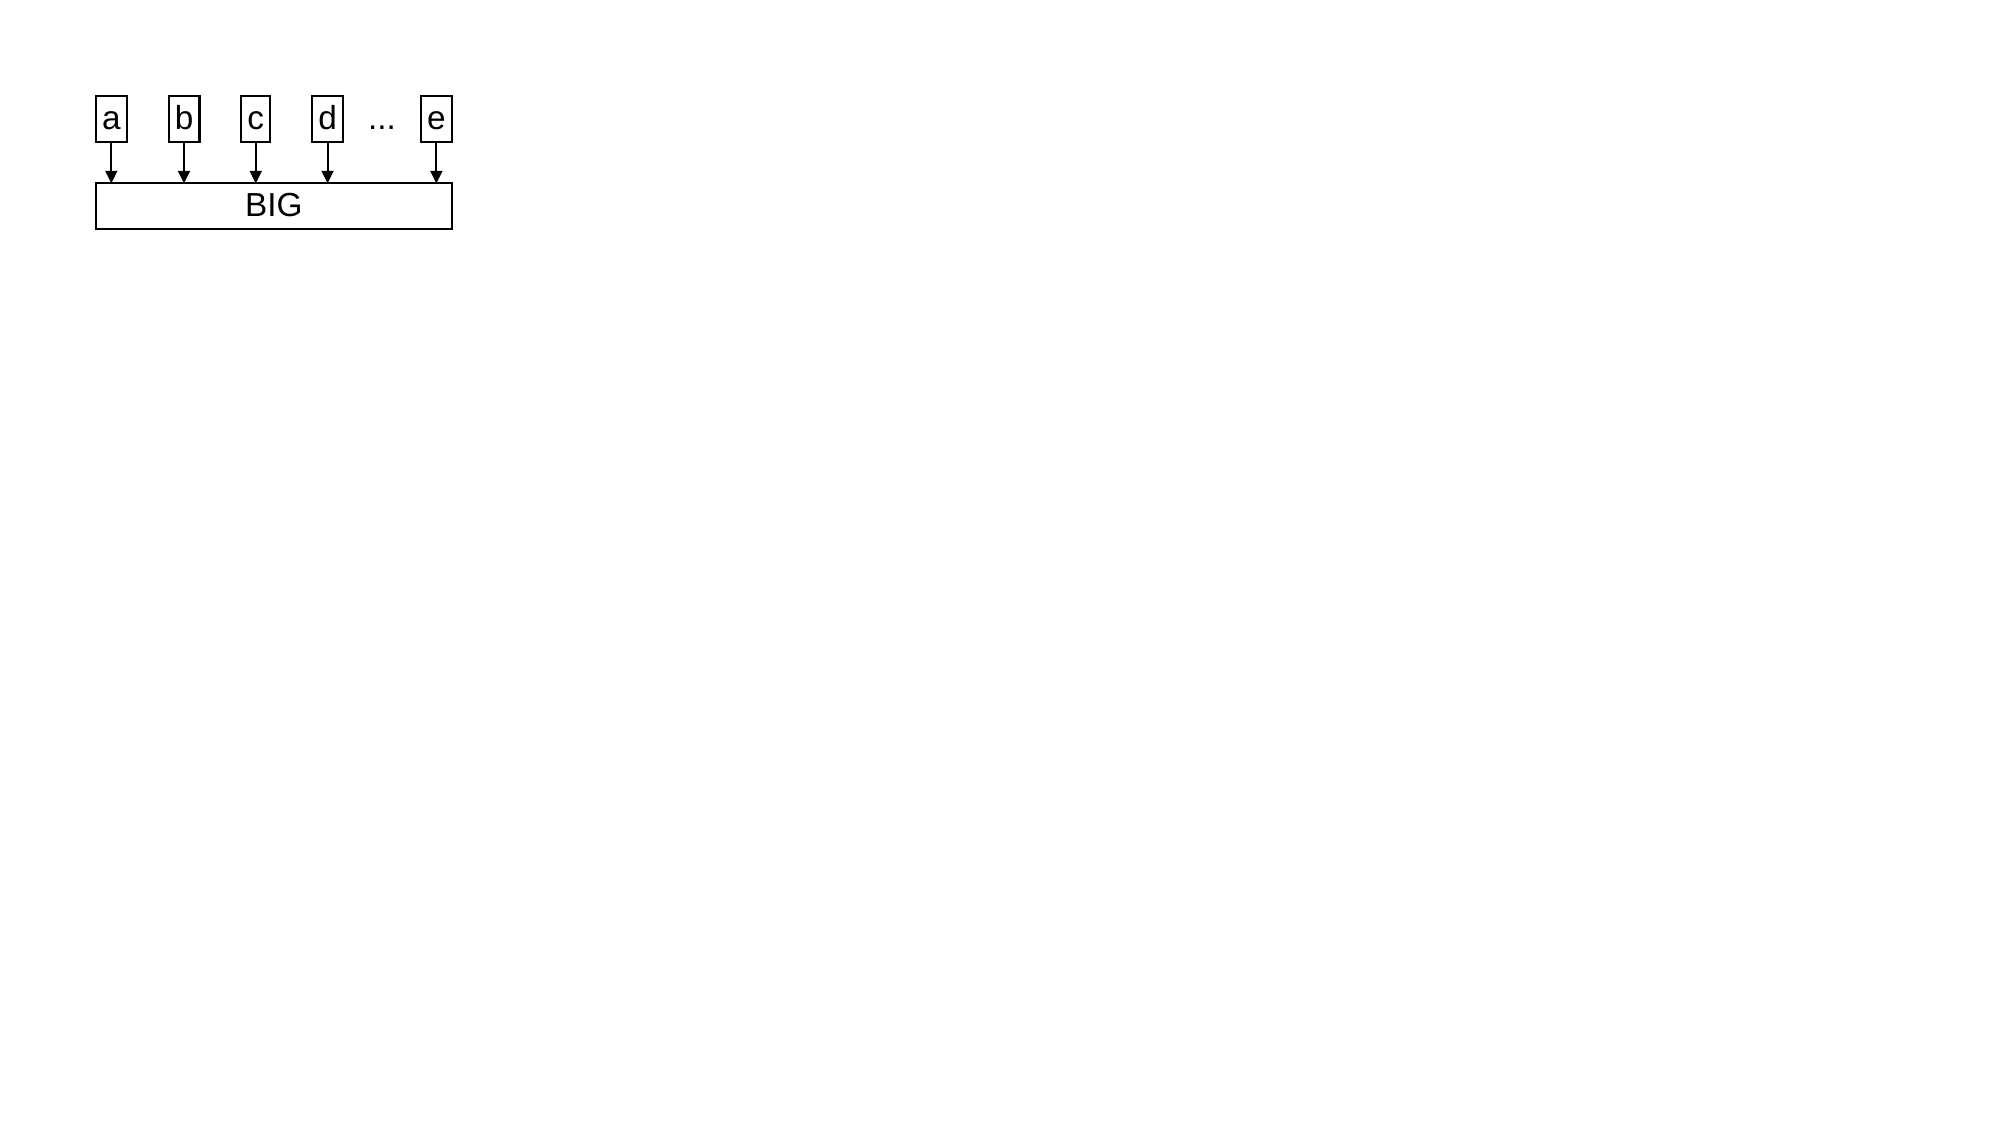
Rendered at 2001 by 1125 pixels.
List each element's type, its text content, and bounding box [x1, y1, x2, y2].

text_box [74, 74, 473, 250]
text_box a [95, 95, 127, 142]
text_box b [168, 95, 200, 142]
text_box ... [361, 95, 403, 142]
text_box e [420, 95, 452, 142]
text_box d [312, 95, 344, 142]
text_box BIG [95, 183, 452, 230]
text_box c [241, 95, 271, 142]
